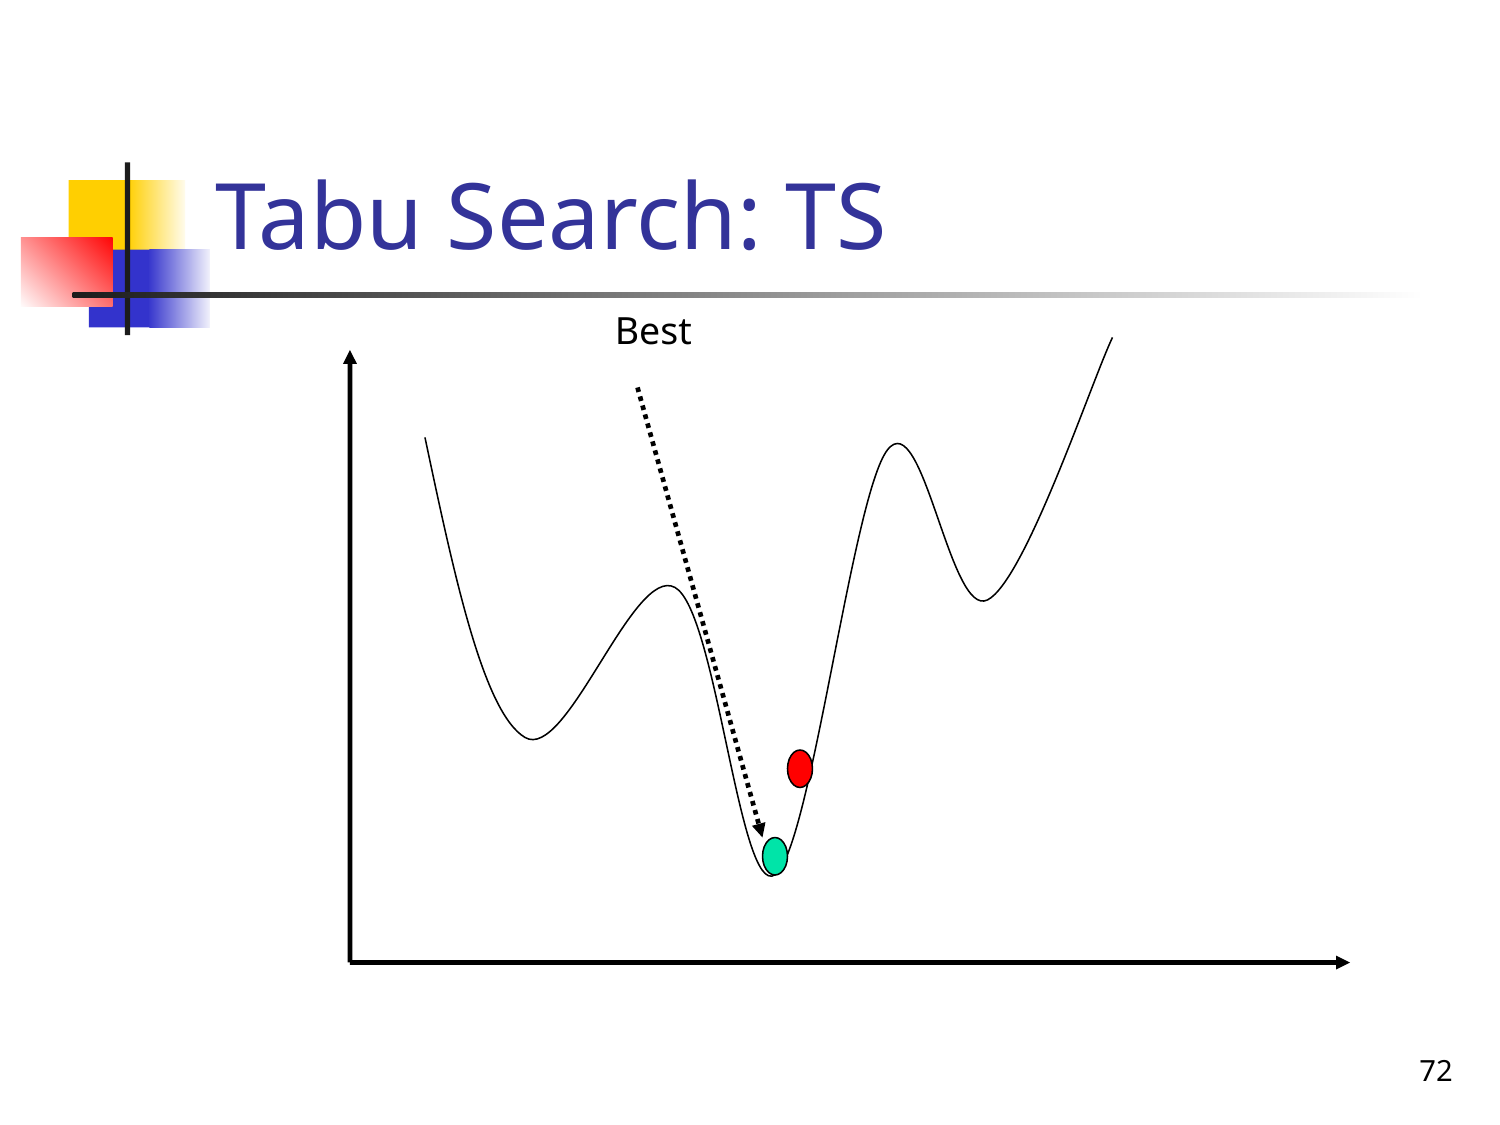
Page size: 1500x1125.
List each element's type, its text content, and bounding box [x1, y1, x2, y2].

text_box Best [600, 299, 775, 360]
text_box [424, 337, 1113, 877]
text_box [349, 956, 1351, 969]
text_box [787, 750, 813, 788]
slide_number 72 [1154, 1023, 1468, 1100]
text_box [752, 801, 766, 838]
title Tabu Search: TS [199, 140, 1479, 276]
text_box [343, 349, 357, 962]
text_box [762, 837, 788, 876]
